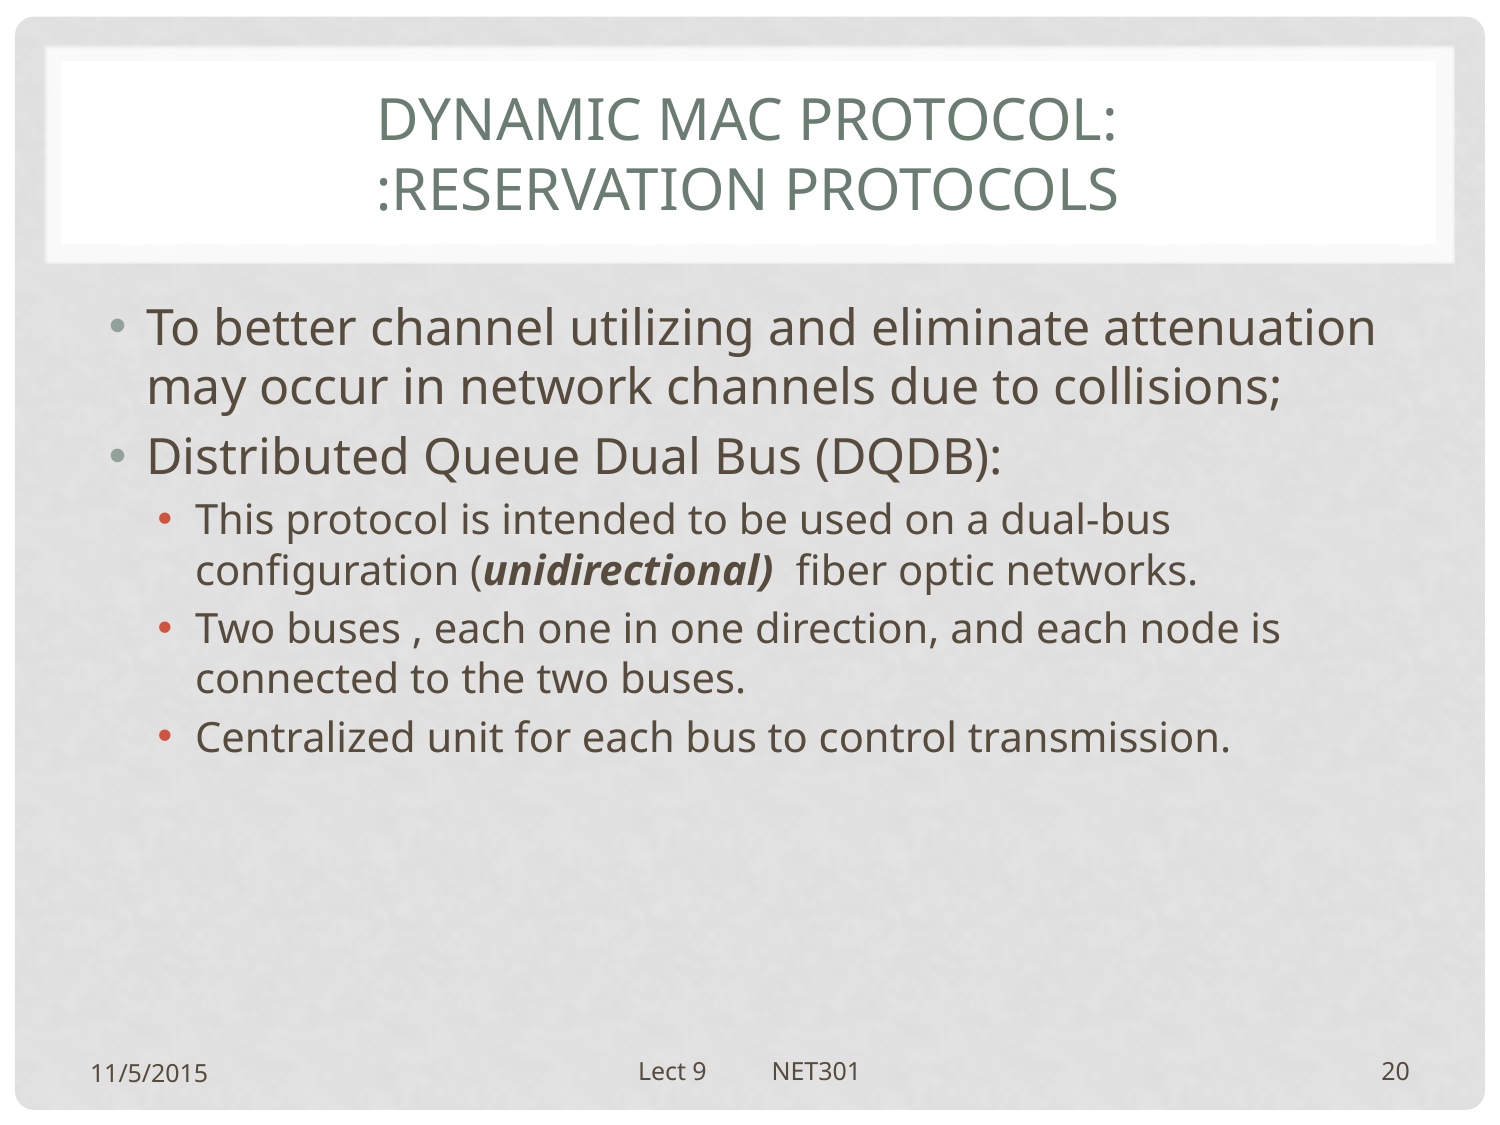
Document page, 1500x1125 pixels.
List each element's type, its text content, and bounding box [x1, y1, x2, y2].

title Dynamic mac protocol: Reservation protocols: [69, 66, 1425, 238]
list To better channel utilizing and eliminate attenuation may occur in network channels due to collisions; Distributed Queue Dual Bus (DQDB): This protocol is intended to be used on a dual-bus configuration (unidirectional) fiber optic networks. Two buses , each one in one direction, and each node is connected to the two buses. Centralized unit for each bus to control transmission. [75, 287, 1425, 1005]
slide_number 20 [1074, 1042, 1425, 1103]
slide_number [75, 1042, 425, 1103]
footer Lect 9 NET301 [512, 1042, 988, 1103]
